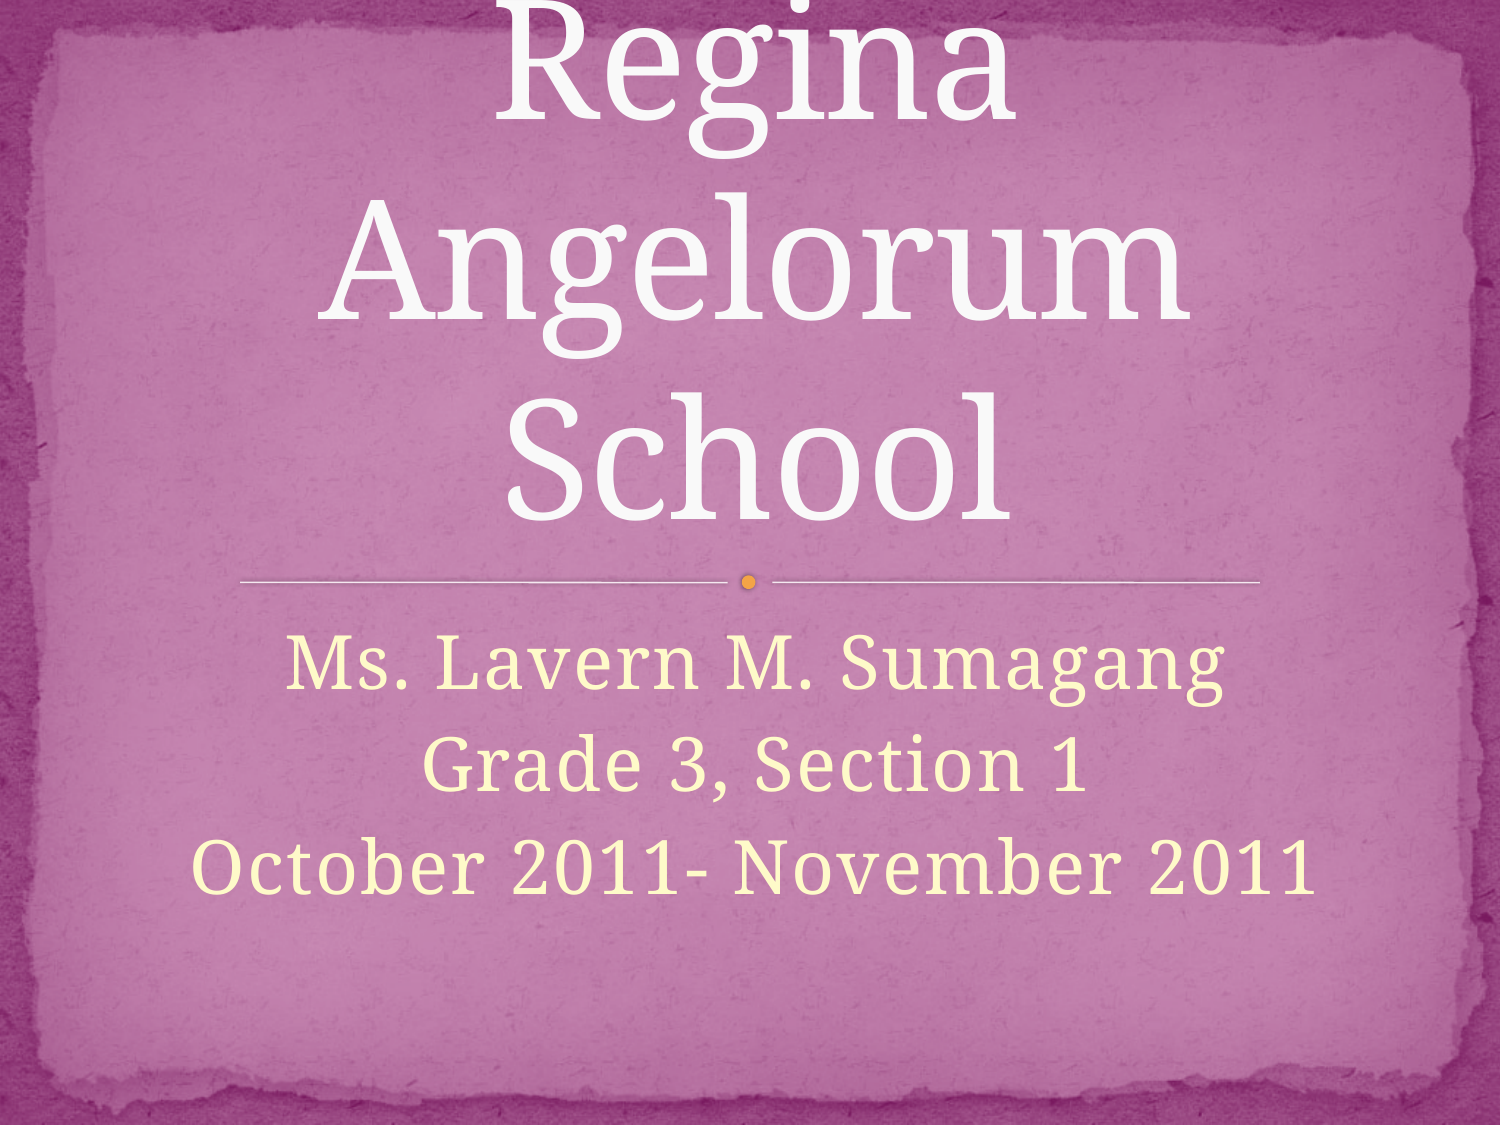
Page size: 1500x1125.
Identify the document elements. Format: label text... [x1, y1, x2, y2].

title Regina Angelorum School [74, 137, 1438, 561]
subtitle Ms. Lavern M. Sumagang Grade 3, Section 1 October 2011- November 2011 [75, 606, 1438, 975]
